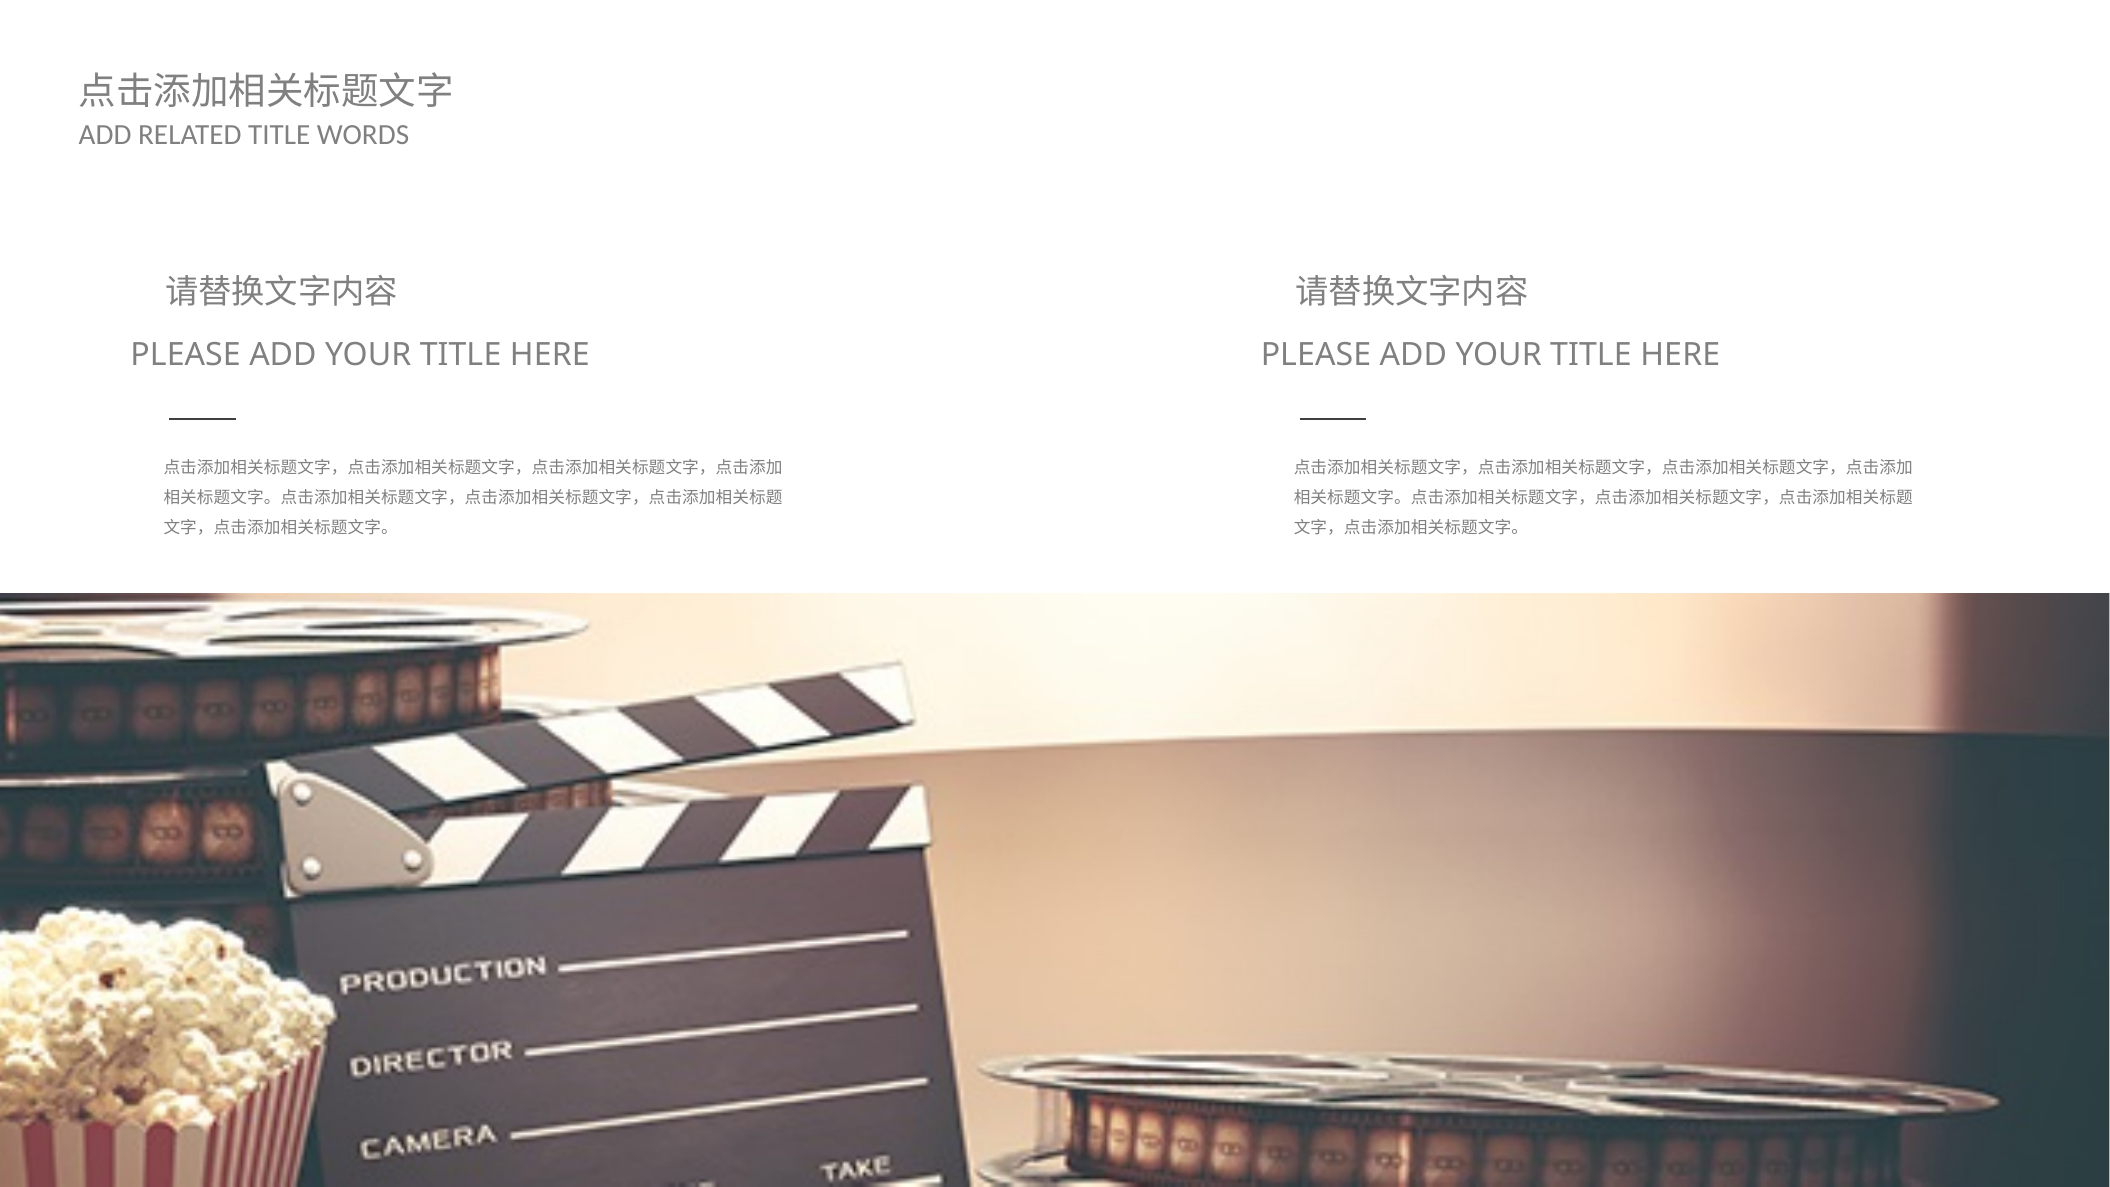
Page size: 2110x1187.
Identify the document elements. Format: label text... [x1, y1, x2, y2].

text_box [0, 592, 2110, 1187]
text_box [148, 262, 799, 546]
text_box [1279, 262, 1929, 546]
text_box 点击添加相关标题文字 [62, 59, 470, 121]
text_box ADD RELATED TITLE WORDS [62, 107, 426, 159]
